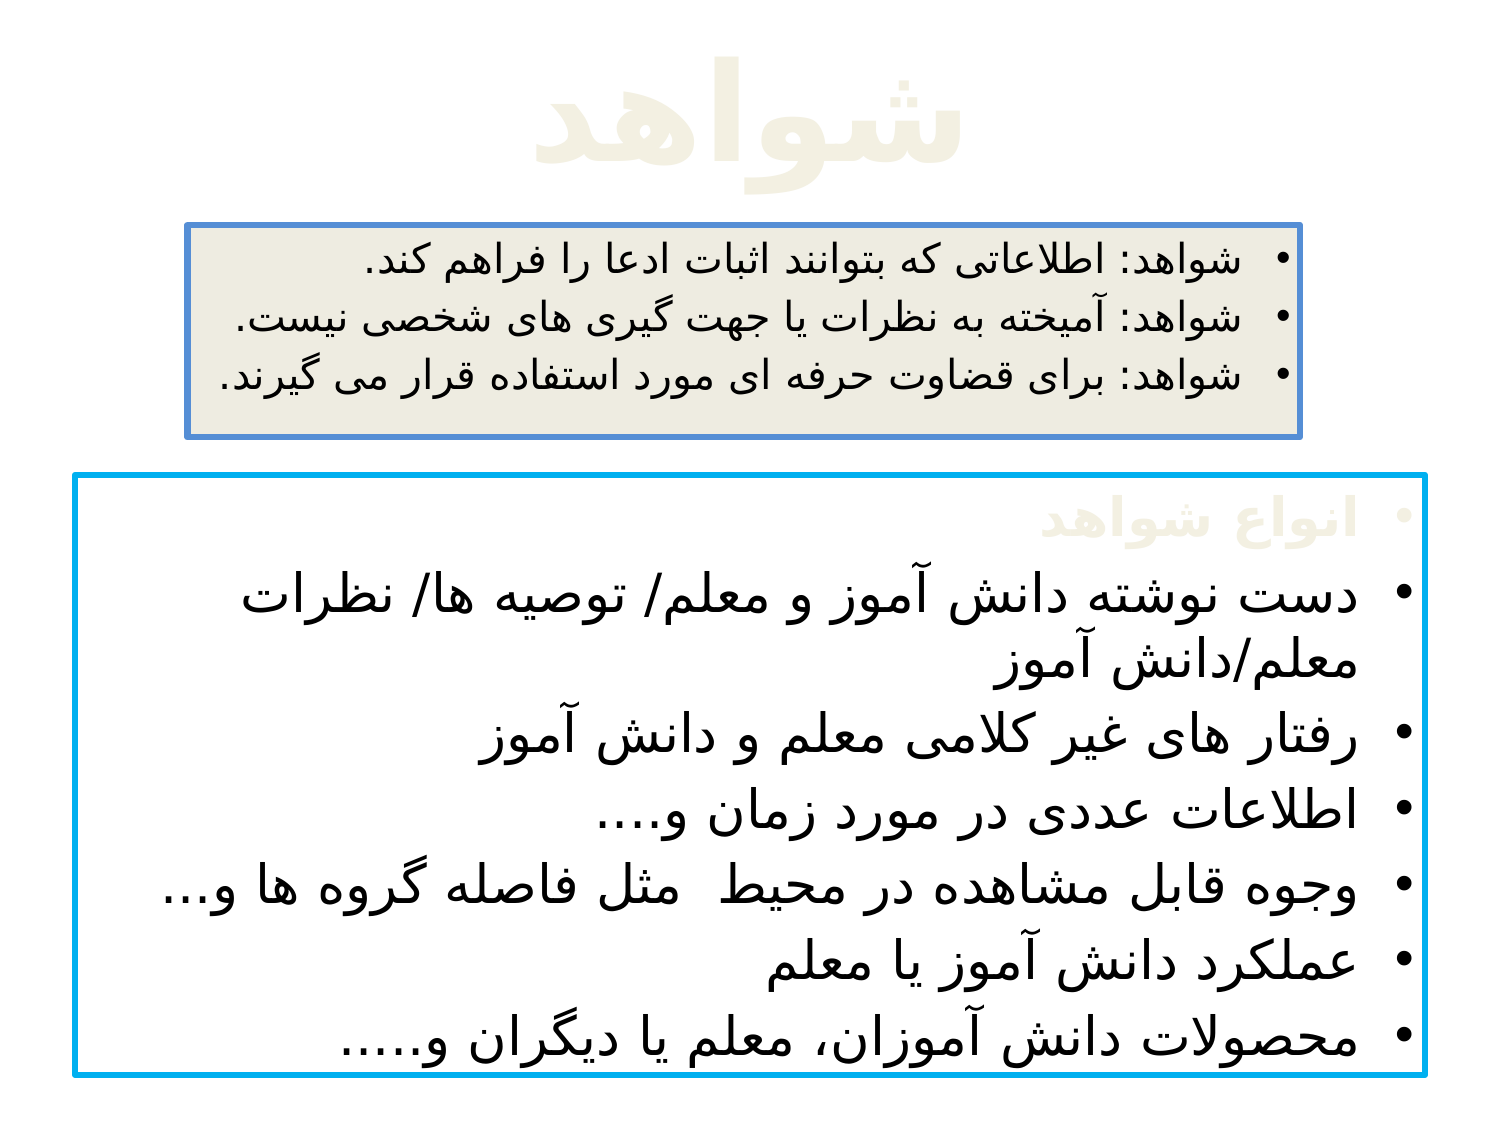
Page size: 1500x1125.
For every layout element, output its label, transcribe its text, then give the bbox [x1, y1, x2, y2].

title شواهد [75, 12, 1425, 200]
text_box شواهد: اطلاعاتی که بتوانند اثبات ادعا را فراهم کند. شواهد: آمیخته به نظرات یا جهت گیری های شخصی نیست. شواهد: برای قضاوت حرفه ای مورد استفاده قرار می گیرند. [187, 224, 1300, 438]
list انواع شواهد دست نوشته دانش آموز و معلم/ توصیه ها/ نظرات معلم/دانش آموز رفتار های غیر کلامی معلم و دانش آموز اطلاعات عددی در مورد زمان و.... وجوه قابل مشاهده در محیط مثل فاصله گروه ها و... عملکرد دانش آموز یا معلم محصولات دانش آموزان، معلم یا دیگران و..... [75, 474, 1425, 1075]
